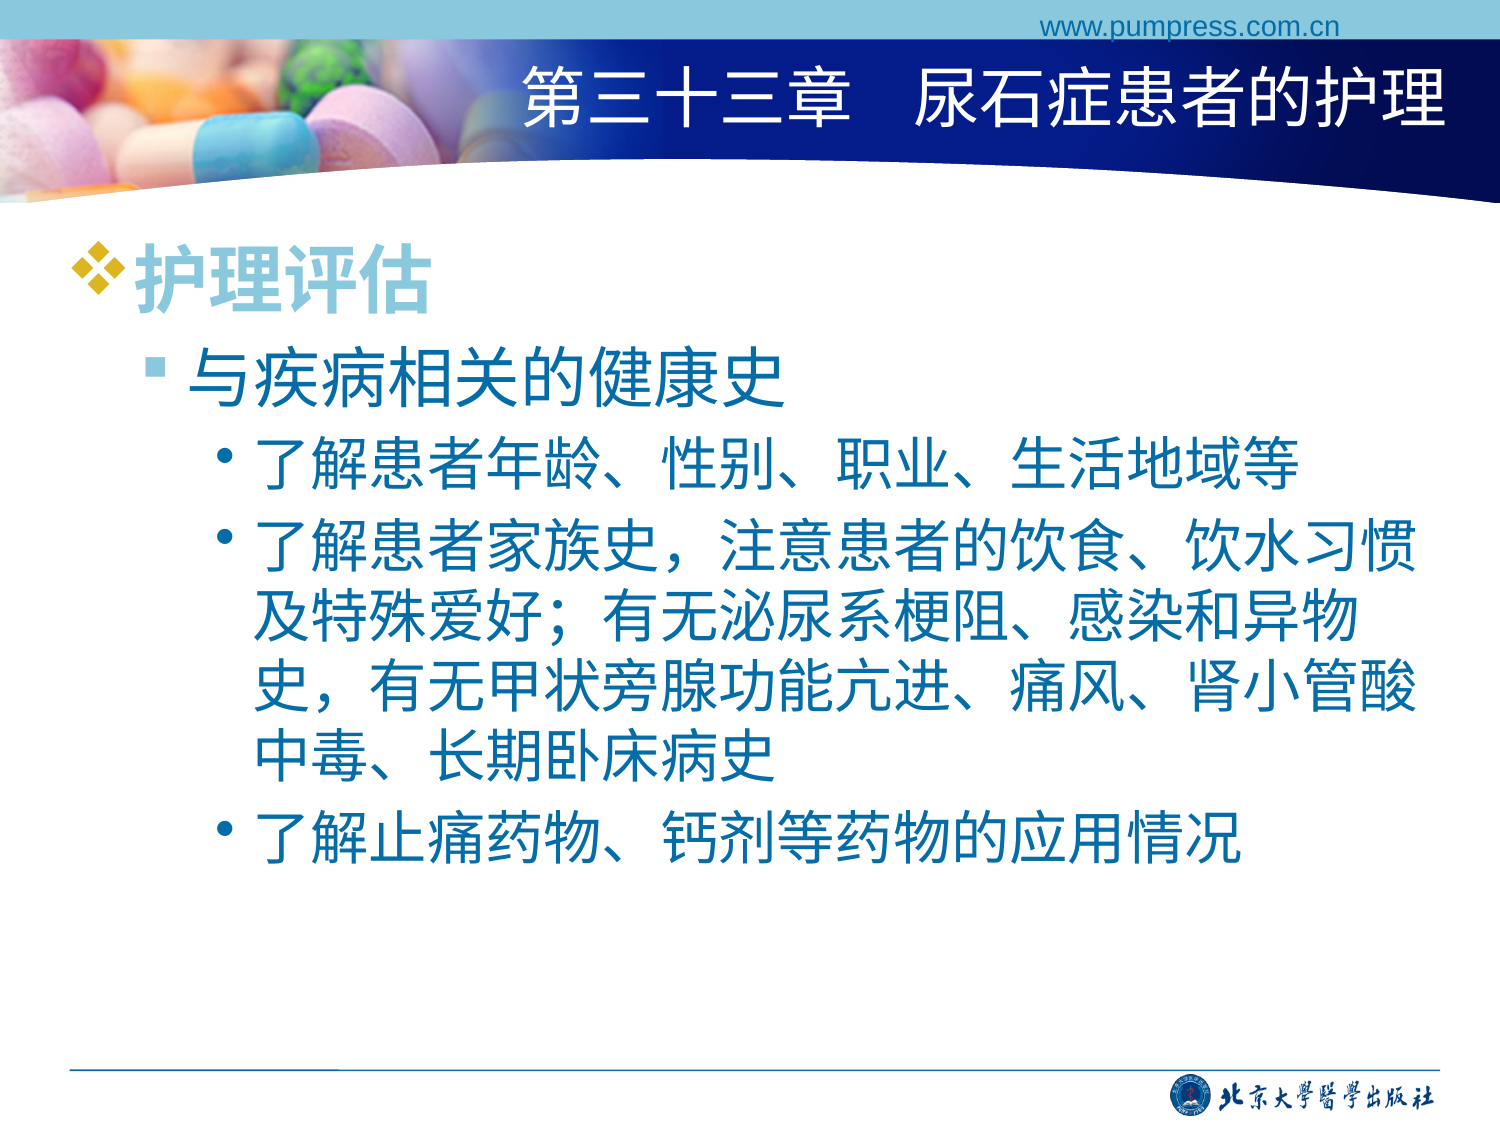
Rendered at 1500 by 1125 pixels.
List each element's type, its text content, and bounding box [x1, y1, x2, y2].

slide_number www.pumpress.com.cn [1025, 0, 1463, 38]
picture [0, 40, 1500, 203]
list 护理评估 与疾病相关的健康史 了解患者年龄、性别、职业、生活地域等 了解患者家族史，注意患者的饮食、饮水习惯及特殊爱好；有无泌尿系梗阻、感染和异物史，有无甲状旁腺功能亢进、痛风、肾小管酸中毒、长期卧床病史 了解止痛药物、钙剂等药物的应用情况 [49, 224, 1463, 1026]
title 第三十三章 尿石症患者的护理 [137, 49, 1463, 143]
picture [1170, 1074, 1436, 1118]
